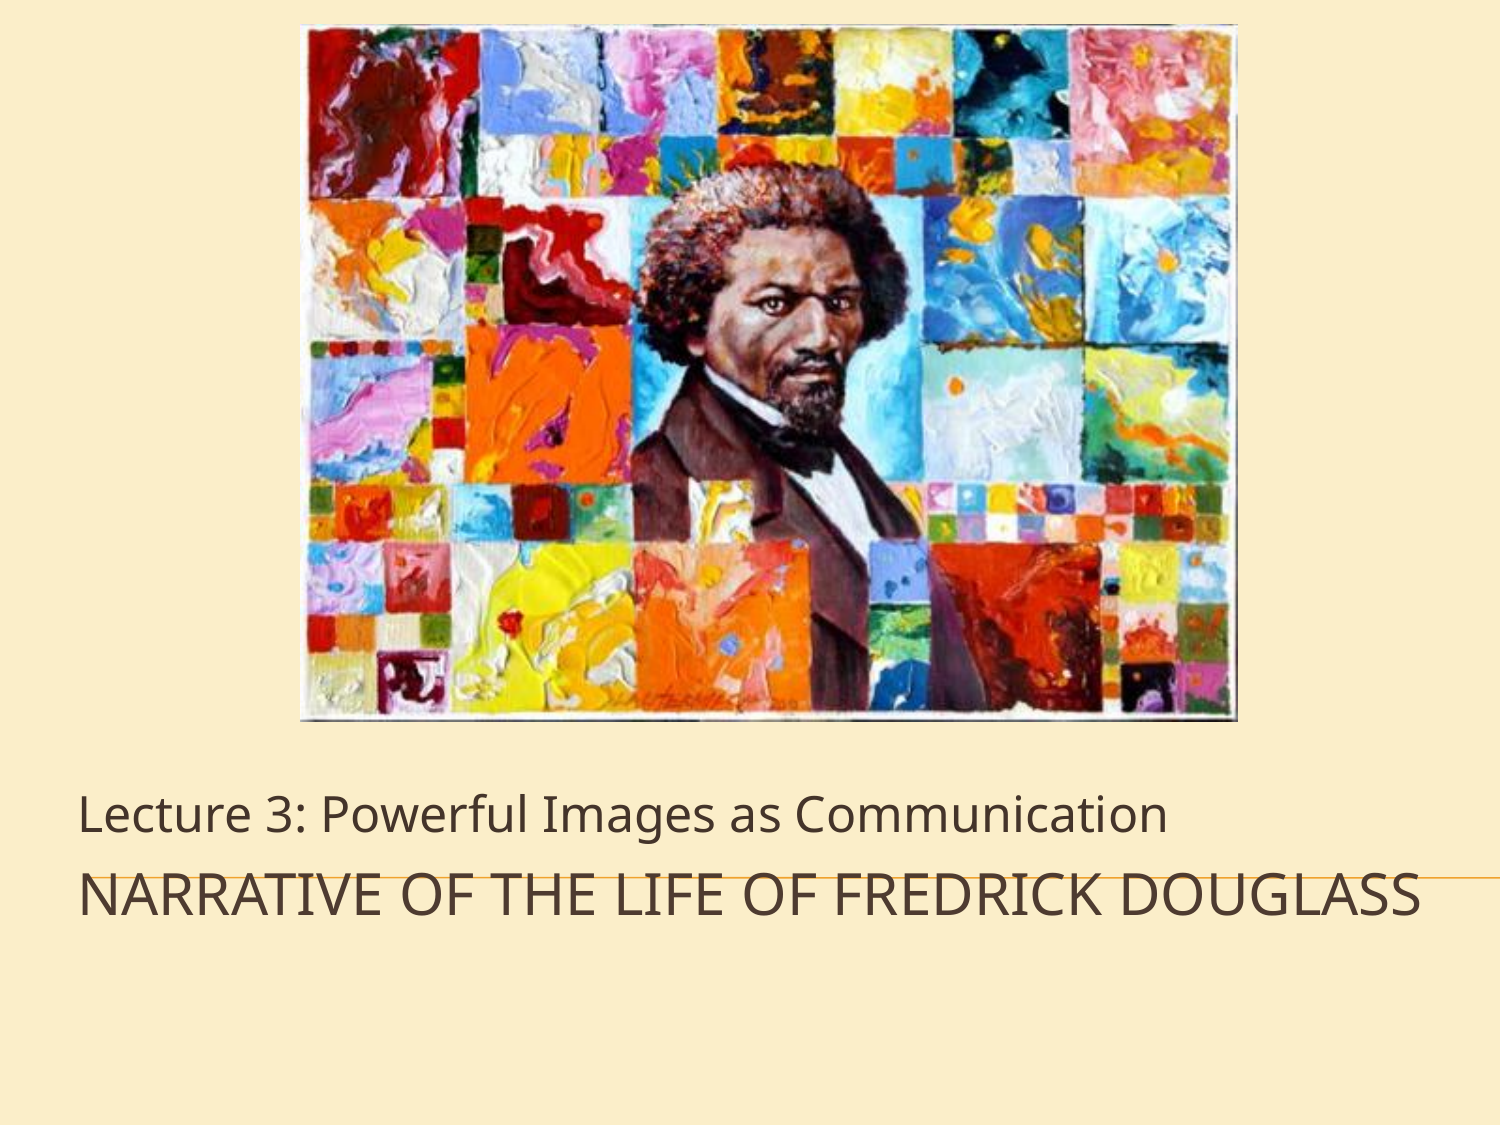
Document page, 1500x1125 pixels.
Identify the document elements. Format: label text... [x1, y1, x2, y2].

title Narrative of the Life of Fredrick Douglass [62, 850, 1450, 997]
subtitle Lecture 3: Powerful Images as Communication [62, 762, 1450, 850]
picture [299, 24, 1238, 723]
